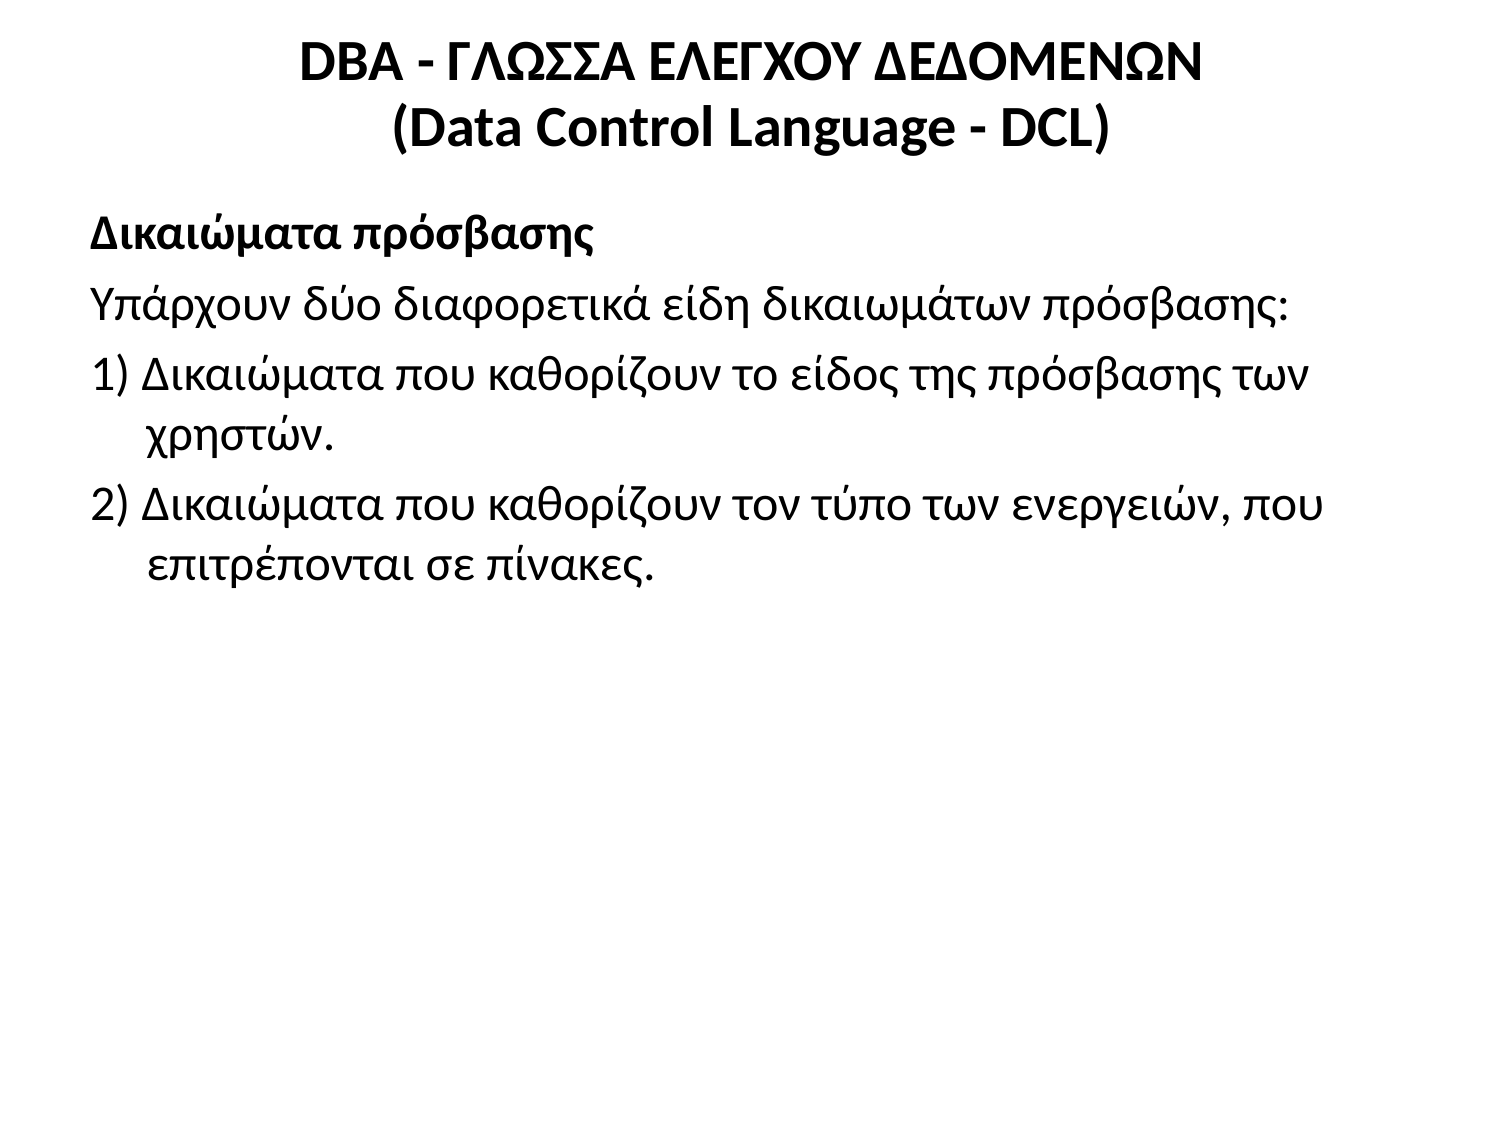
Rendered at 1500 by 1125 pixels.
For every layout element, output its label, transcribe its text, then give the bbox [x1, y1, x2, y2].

list Δικαιώματα πρόσβασης Υπάρχουν δύο διαφορετικά είδη δικαιωμάτων πρόσβασης: 1) Δικαιώματα που καθορίζουν το είδος της πρόσβασης των χρηστών. 2) Δικαιώματα που καθορίζουν τον τύπο των ενεργειών, που επιτρέπονται σε πίνακες. [75, 196, 1425, 1024]
title DBA - ΓΛΩΣΣΑ ΕΛΕΓΧΟΥ ΔΕΔΟΜΕΝΩΝ (Data Control Language - DCL) [76, 19, 1427, 169]
